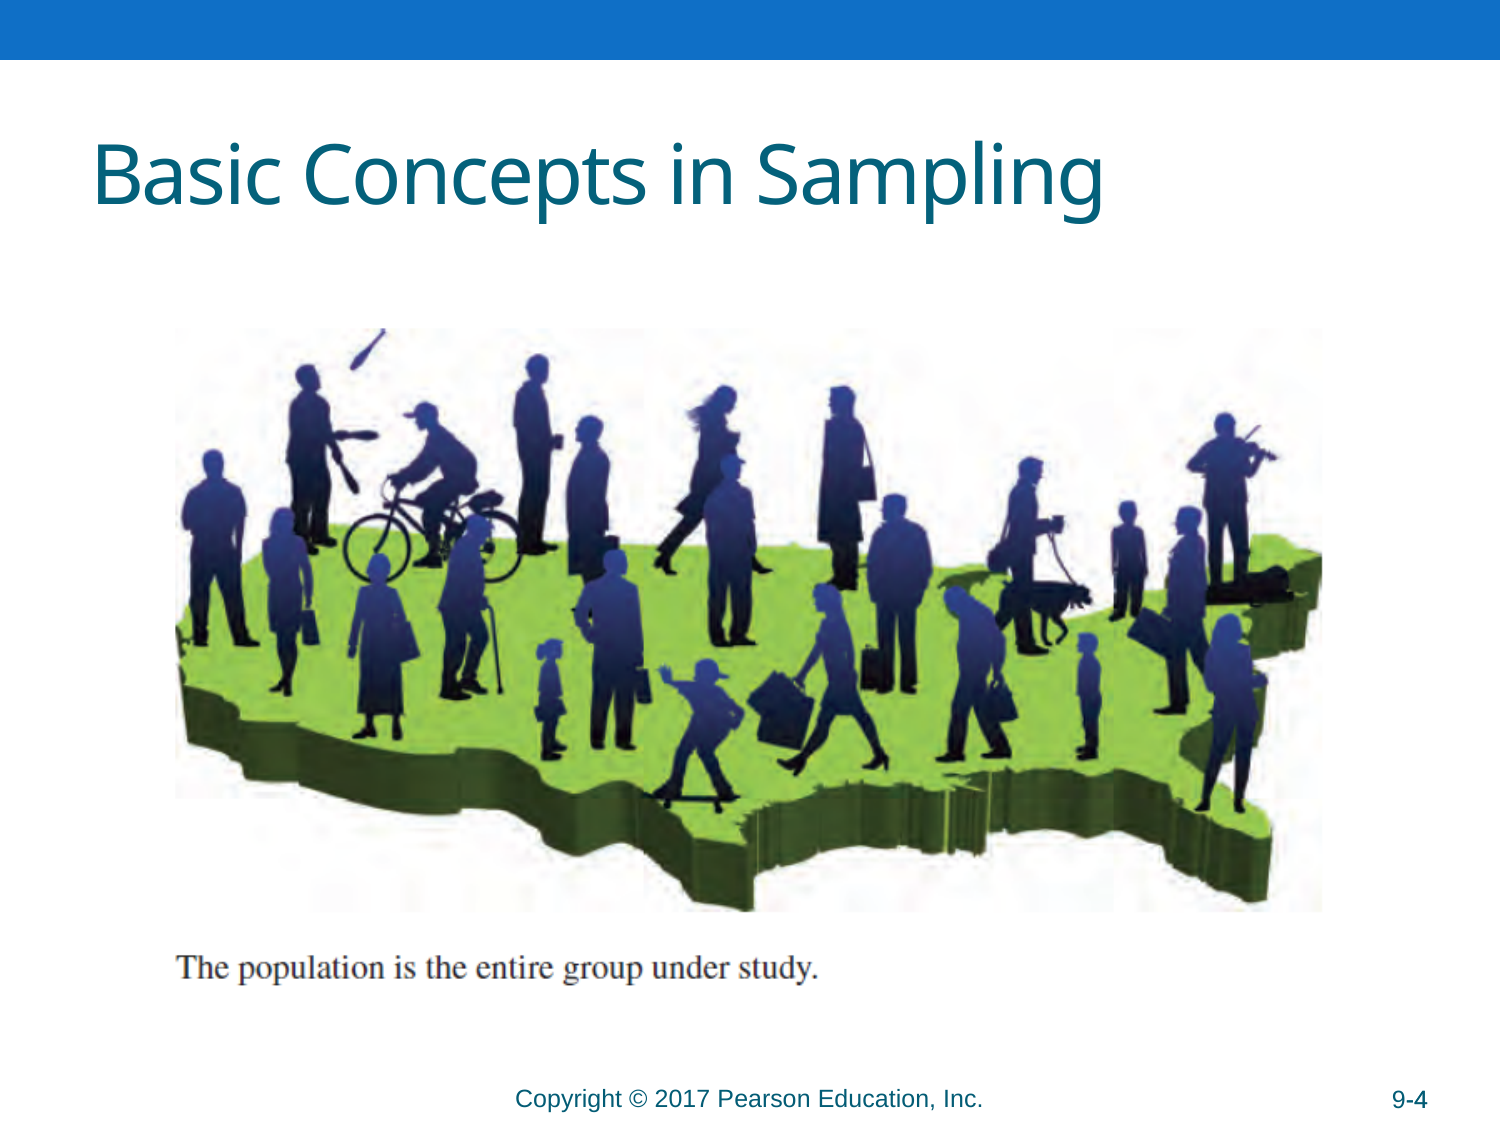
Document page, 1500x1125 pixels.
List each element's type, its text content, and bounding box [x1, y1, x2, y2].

title Basic Concepts in Sampling [75, 90, 1425, 253]
picture [641, 1100, 647, 1107]
picture [144, 322, 1349, 1004]
